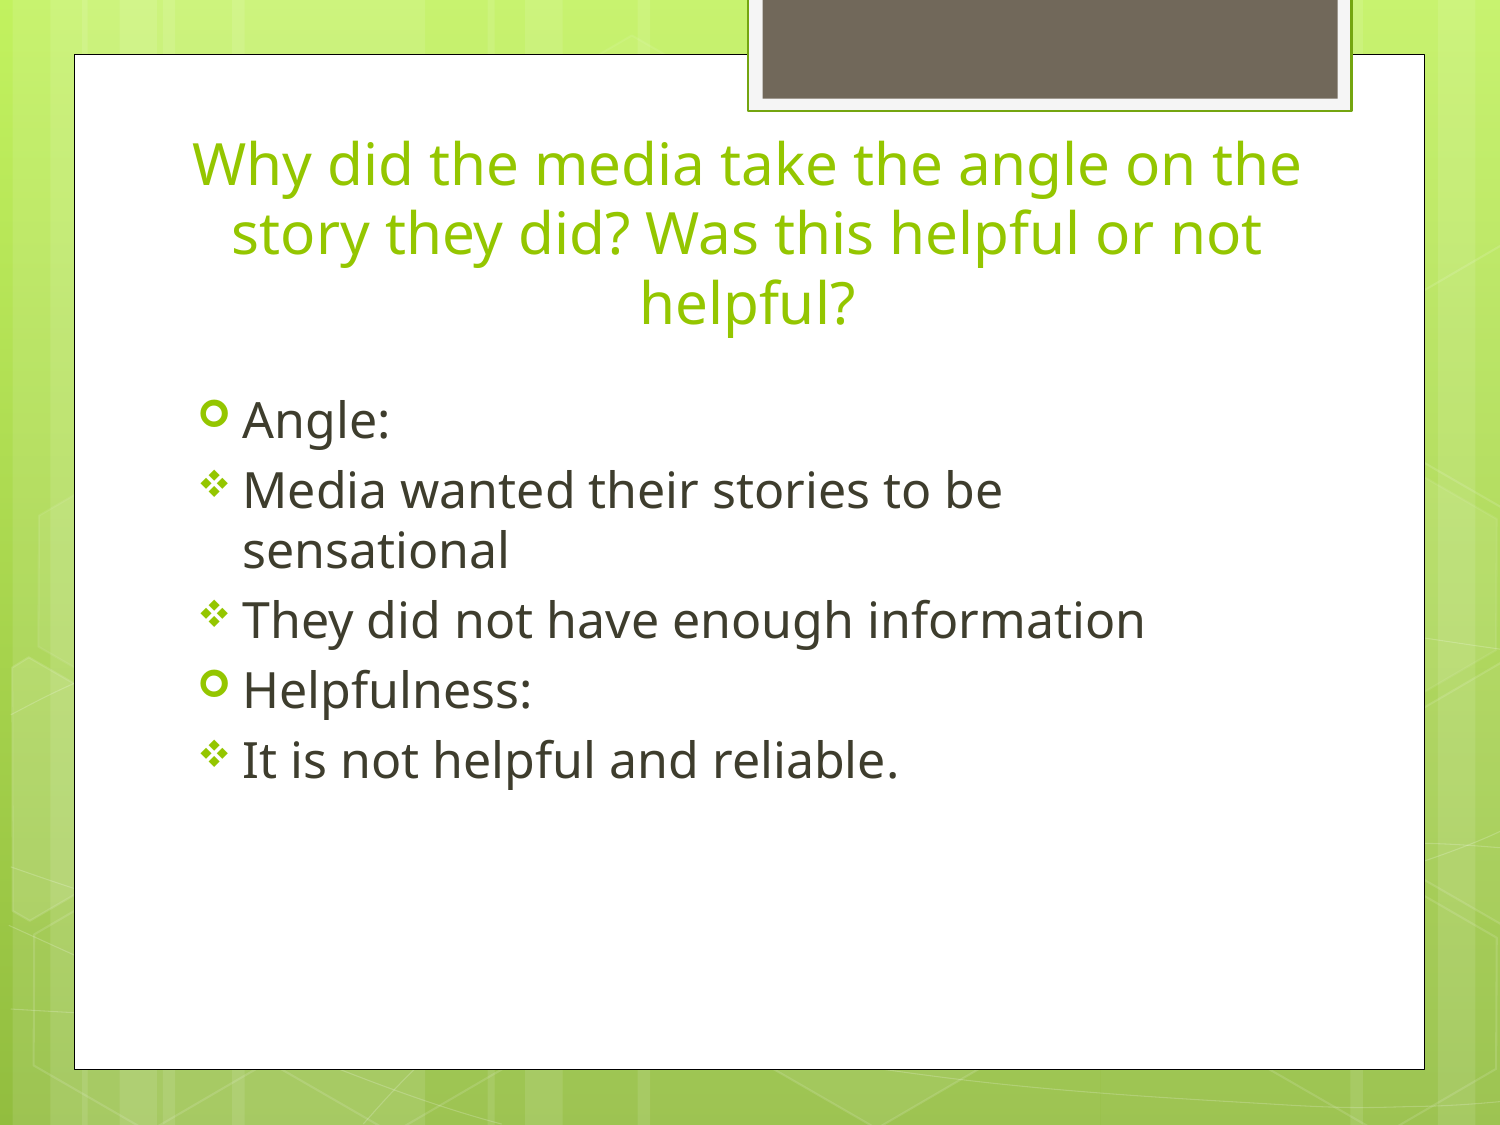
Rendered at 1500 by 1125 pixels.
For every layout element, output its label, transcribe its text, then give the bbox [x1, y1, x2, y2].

list Angle: Media wanted their stories to be sensational They did not have enough information Helpfulness: It is not helpful and reliable. [171, 381, 1283, 957]
title Why did the media take the angle on the story they did? Was this helpful or not helpful? [171, 113, 1324, 345]
